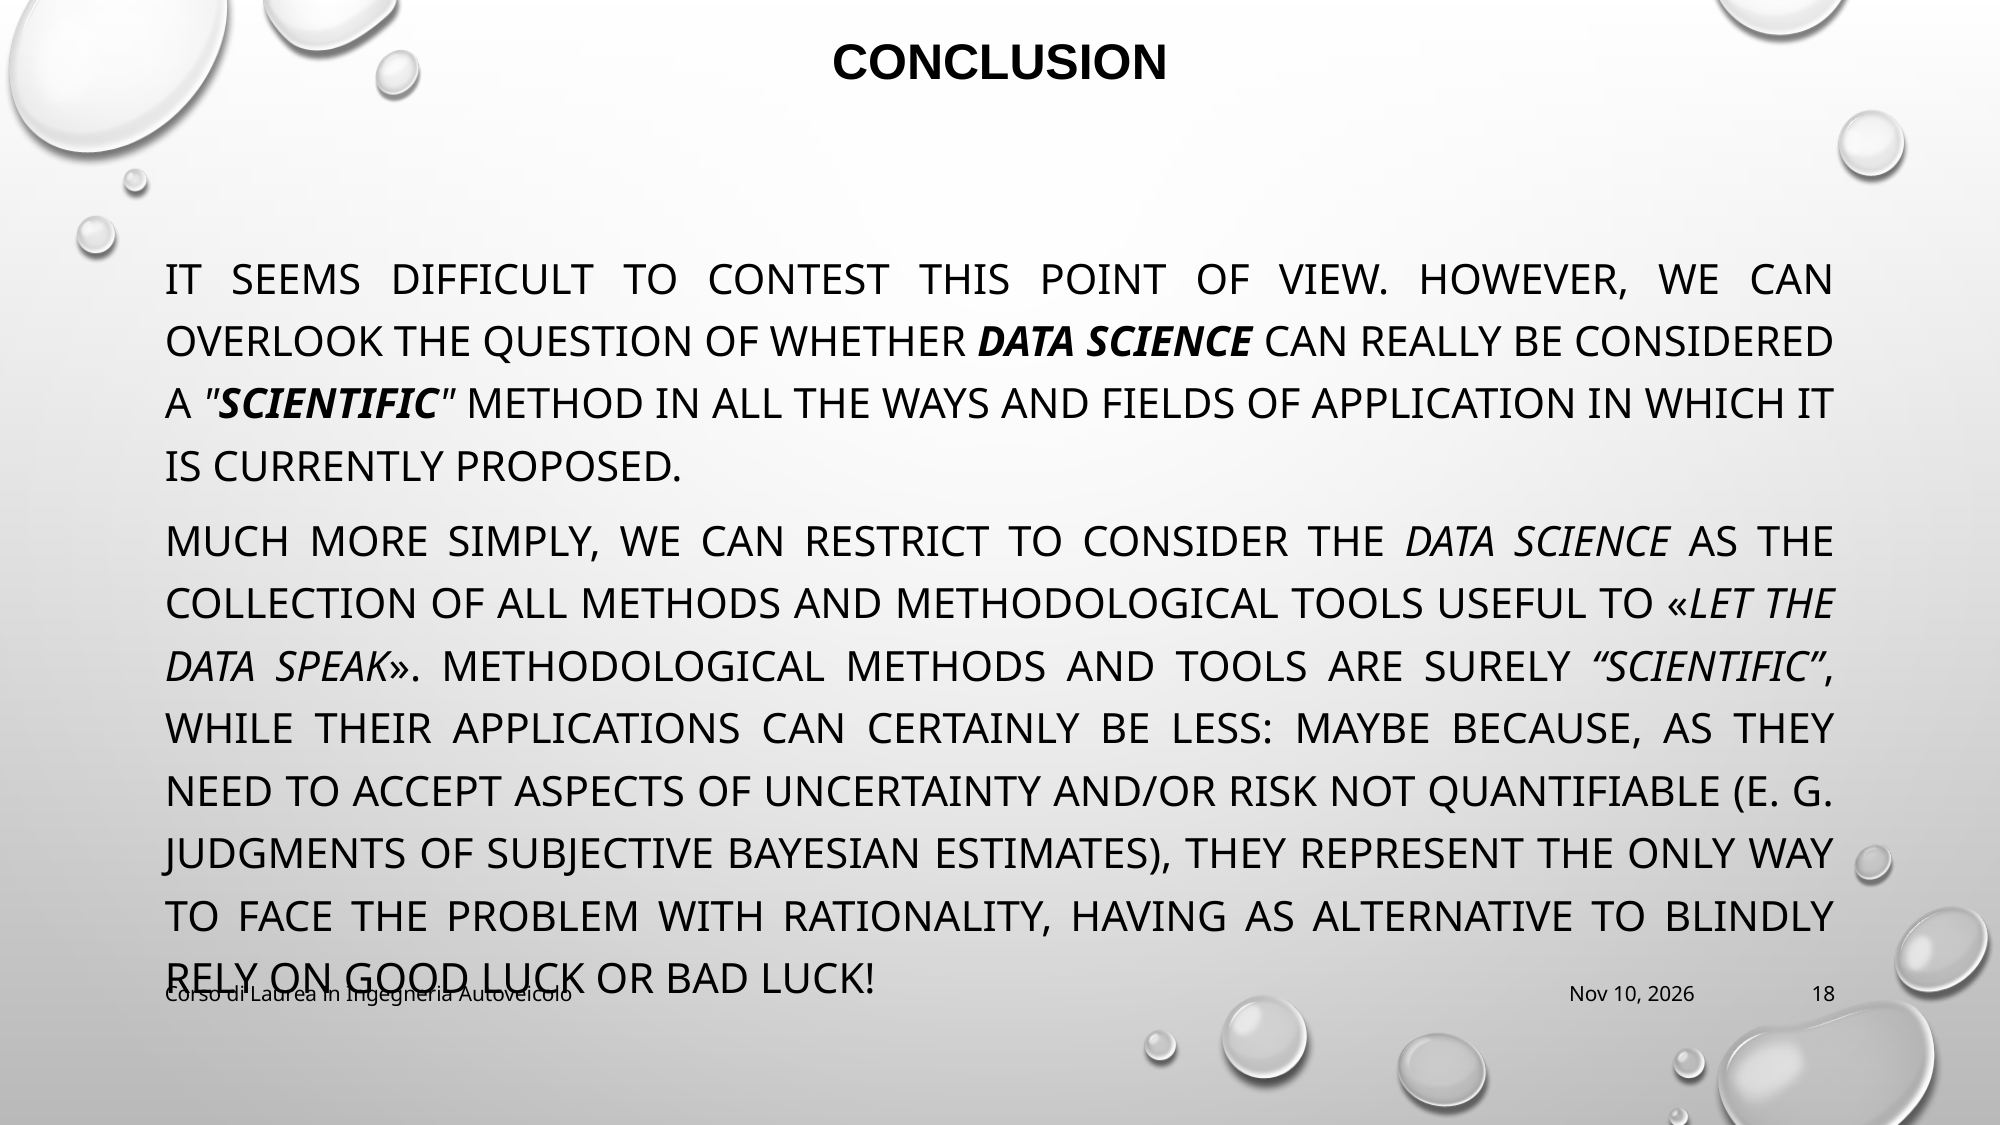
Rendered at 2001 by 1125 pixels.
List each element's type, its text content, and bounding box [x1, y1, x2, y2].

footer Corso di Laurea in Ingegneria Autoveicolo [149, 965, 1245, 1025]
picture [0, 0, 2000, 1125]
list IT SEEMS DIFFICULT TO CONTEST THIS POINT OF VIEW. HOWEVER, WE CAN OVERLOOK THE QUESTION OF WHETHER DATA SCIENCE CAN REALLY BE CONSIDERED A "SCIENTIFIC" METHOD IN ALL THE WAYS AND FIELDS OF APPLICATION IN WHICH IT IS CURRENTLY PROPOSED. MUCH MORE SIMPLY, WE CAN RESTRICT TO CONSIDER THE DATA SCIENCE AS THE COLLECTION OF ALL METHODS AND METHODOLOGICAL TOOLS USEFUL TO «LET THE DATA SPEAK». METHODOLOGICAL METHODS AND TOOLS ARE SURELY “SCIENTIFIC”, WHILE THEIR APPLICATIONS CAN CERTAINLY BE LESS: MAYBE BECAUSE, AS THEY NEED TO ACCEPT ASPECTS OF UNCERTAINTY AND/OR RISK NOT QUANTIFIABLE (E. G. JUDGMENTS OF SUBJECTIVE BAYESIAN ESTIMATES), THEY REPRESENT THE ONLY WAY TO FACE THE PROBLEM WITH RATIONALITY, HAVING AS ALTERNATIVE TO BLINDLY RELY ON GOOD LUCK OR BAD LUCK! [149, 232, 1850, 900]
slide_number 18 [1724, 965, 1851, 1025]
text_box conclusion [149, 6, 1850, 113]
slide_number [1259, 965, 1710, 1025]
